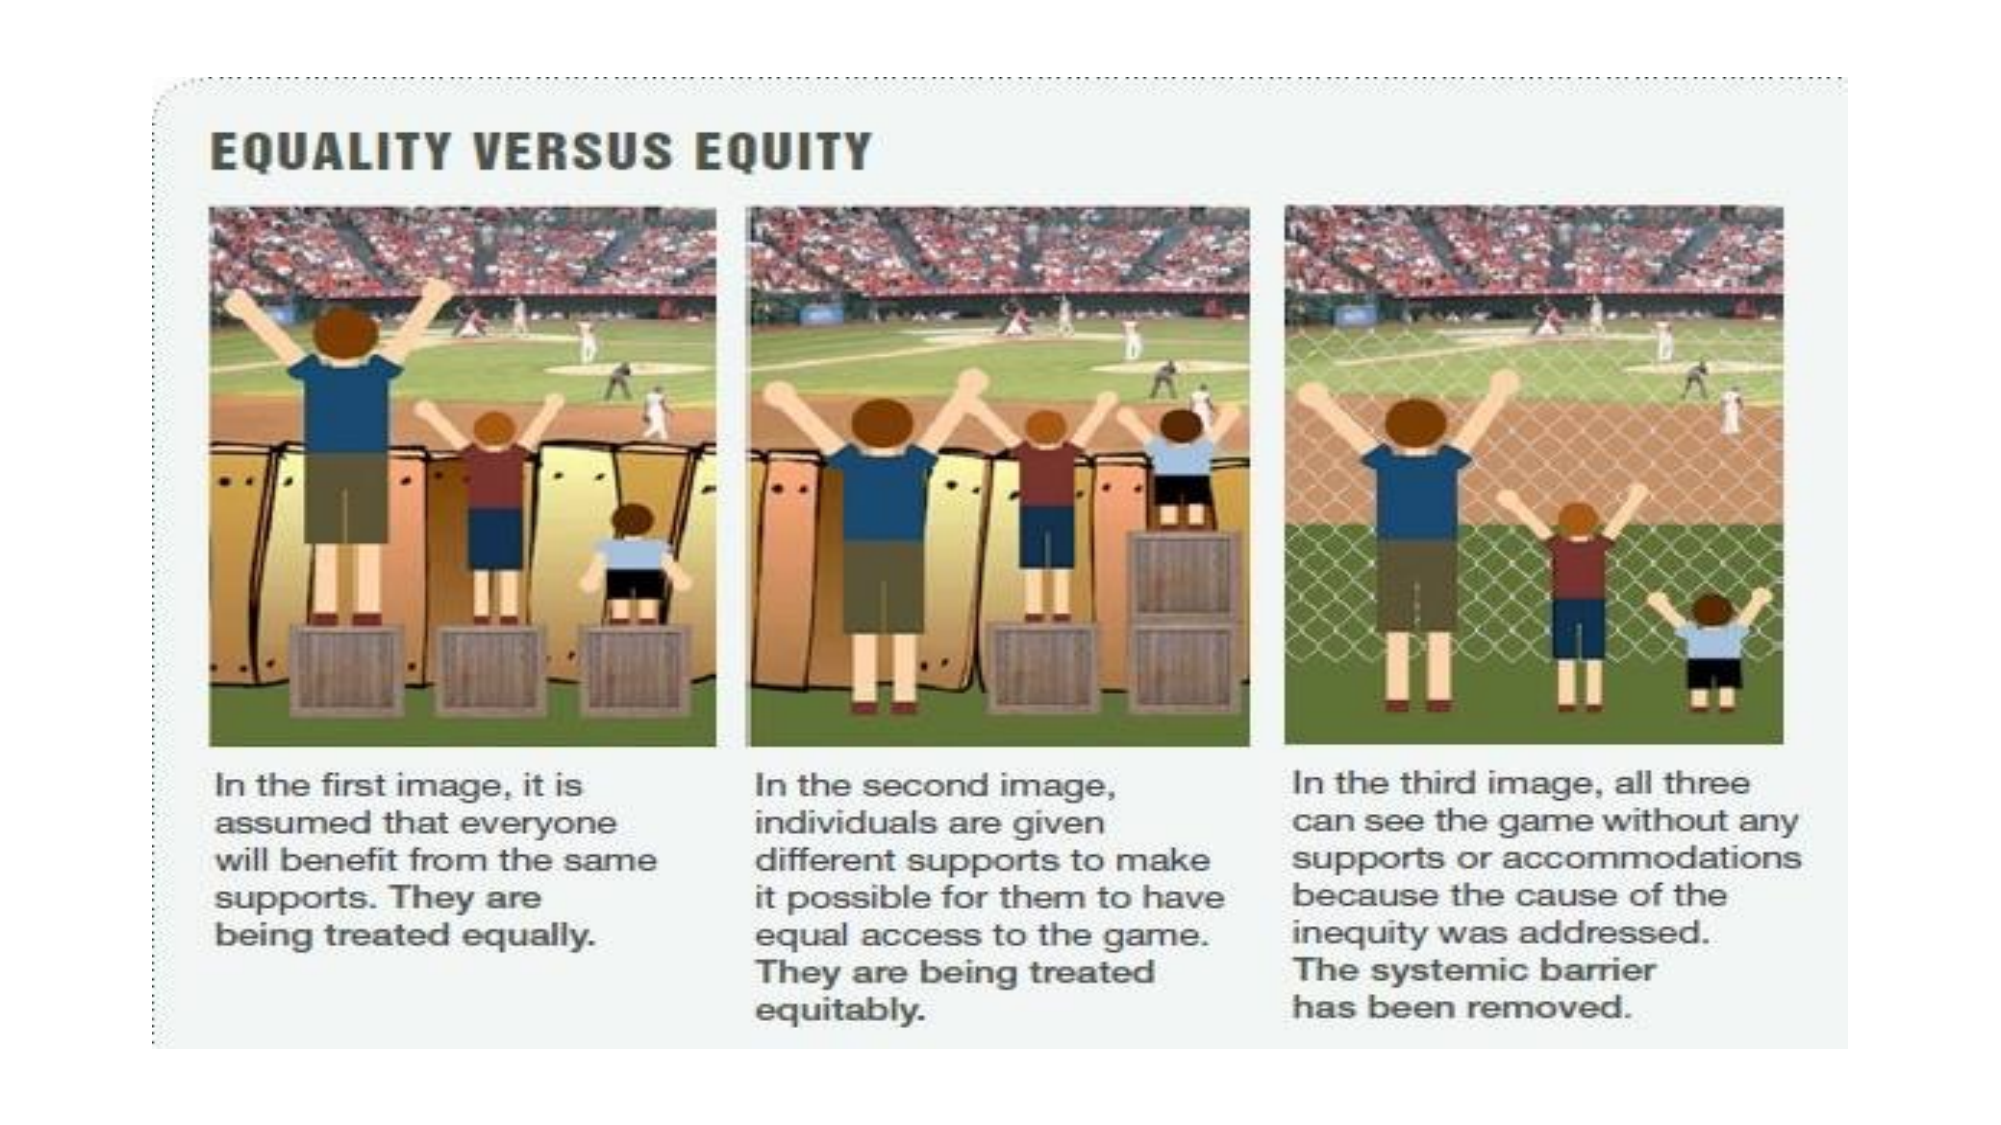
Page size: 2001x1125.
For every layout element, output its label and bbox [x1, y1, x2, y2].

picture [152, 77, 1848, 1050]
